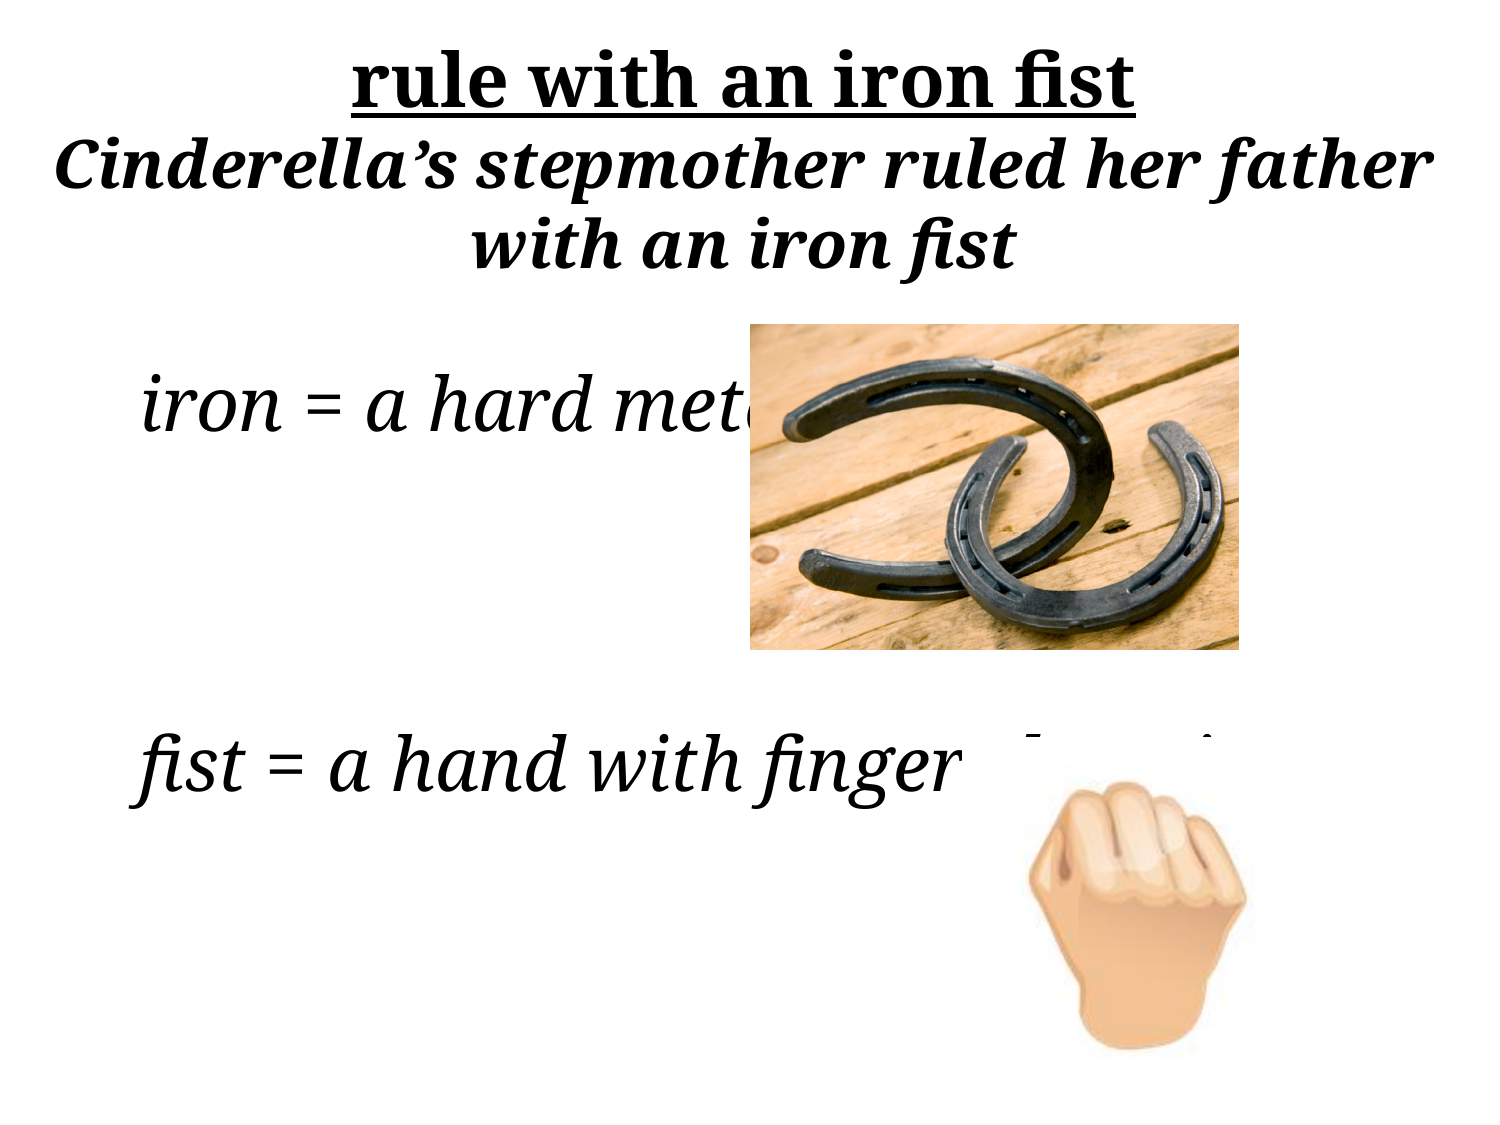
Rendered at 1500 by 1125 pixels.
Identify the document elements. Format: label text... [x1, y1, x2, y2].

picture [749, 324, 1240, 651]
picture [962, 737, 1313, 1088]
text_box iron = a hard metal fist = a hand with fingers bent in [124, 348, 1338, 814]
text_box rule with an iron fist Cinderella’s stepmother ruled her father with an iron fist [24, 24, 1463, 290]
